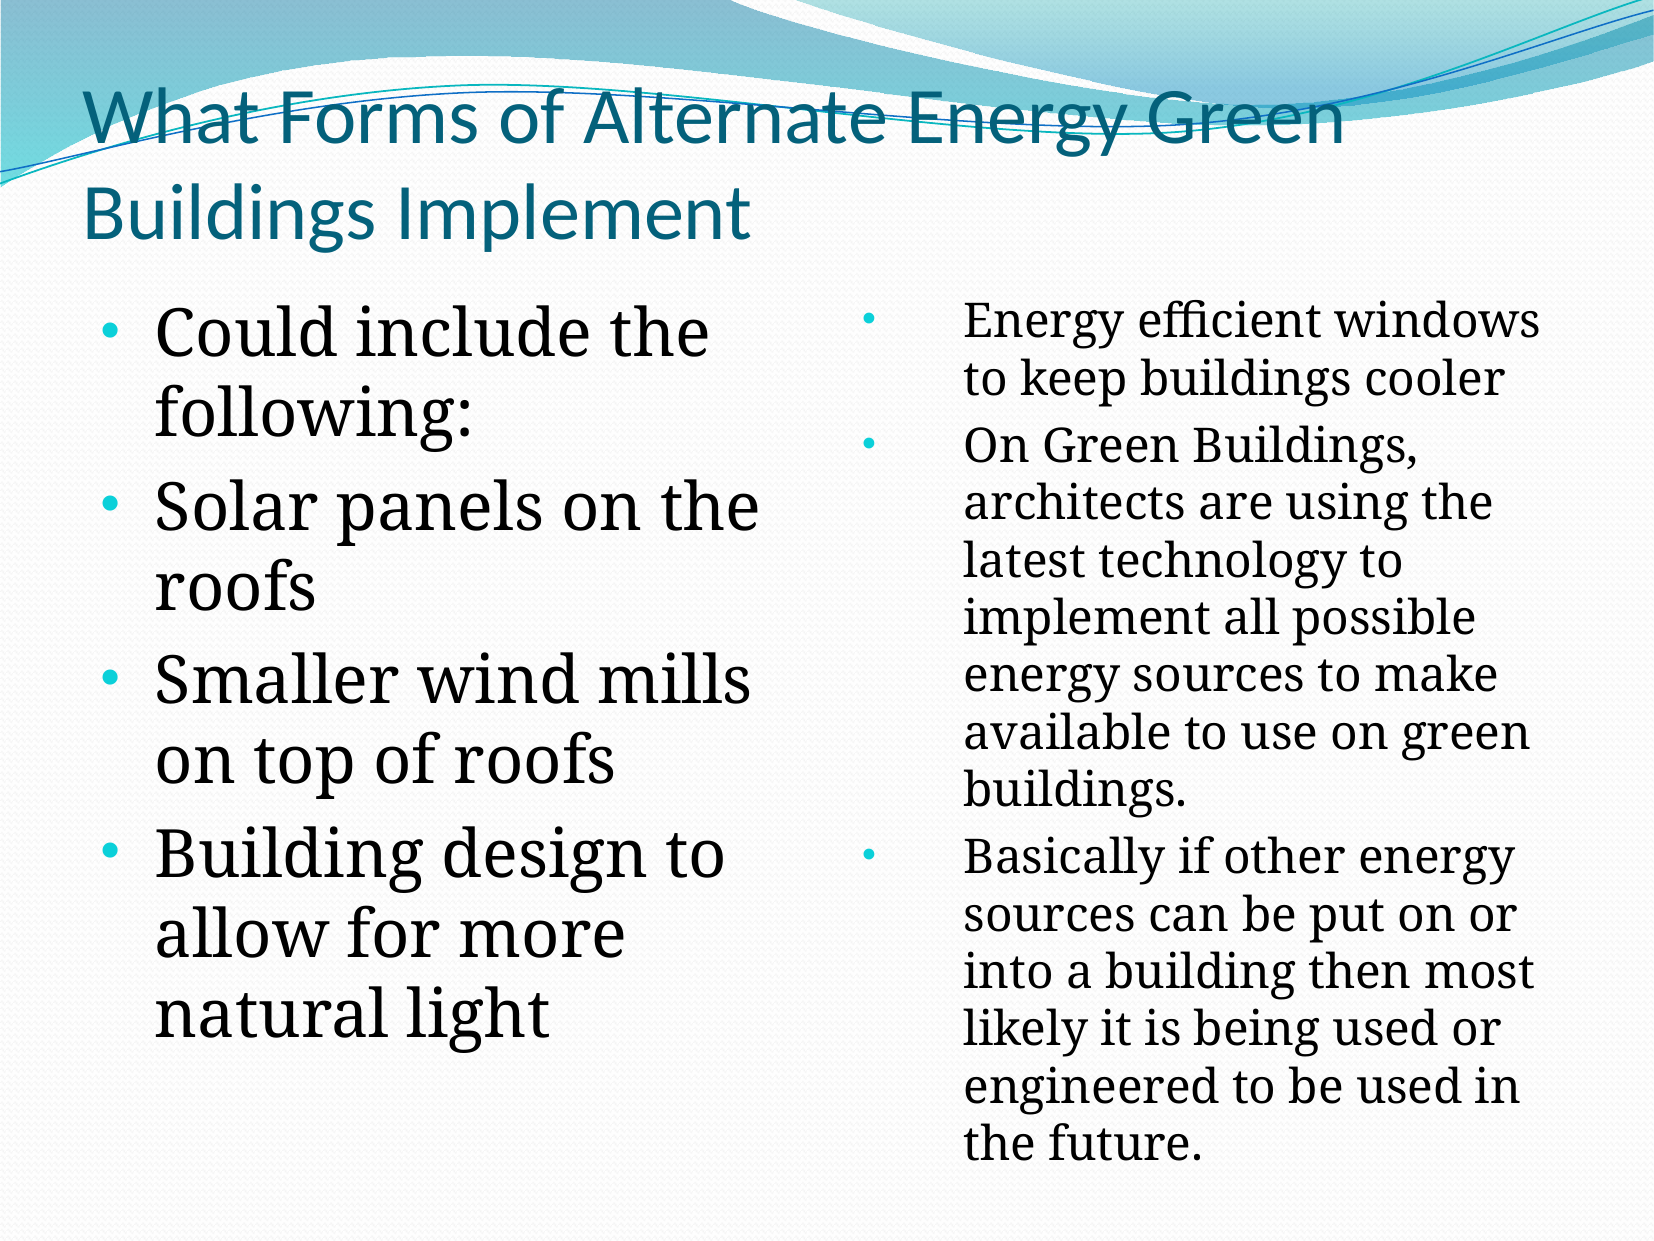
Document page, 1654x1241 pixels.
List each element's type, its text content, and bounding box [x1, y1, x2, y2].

list Could include the following: Solar panels on the roofs Smaller wind mills on top of roofs Building design to allow for more natural light [82, 290, 808, 1153]
list Energy efficient windows to keep buildings cooler On Green Buildings, architects are using the latest technology to implement all possible energy sources to make available to use on green buildings. Basically if other energy sources can be put on or into a building then most likely it is being used or engineered to be used in the future. [844, 290, 1570, 1221]
title What Forms of Alternate Energy Green Buildings Implement [82, 49, 1570, 256]
